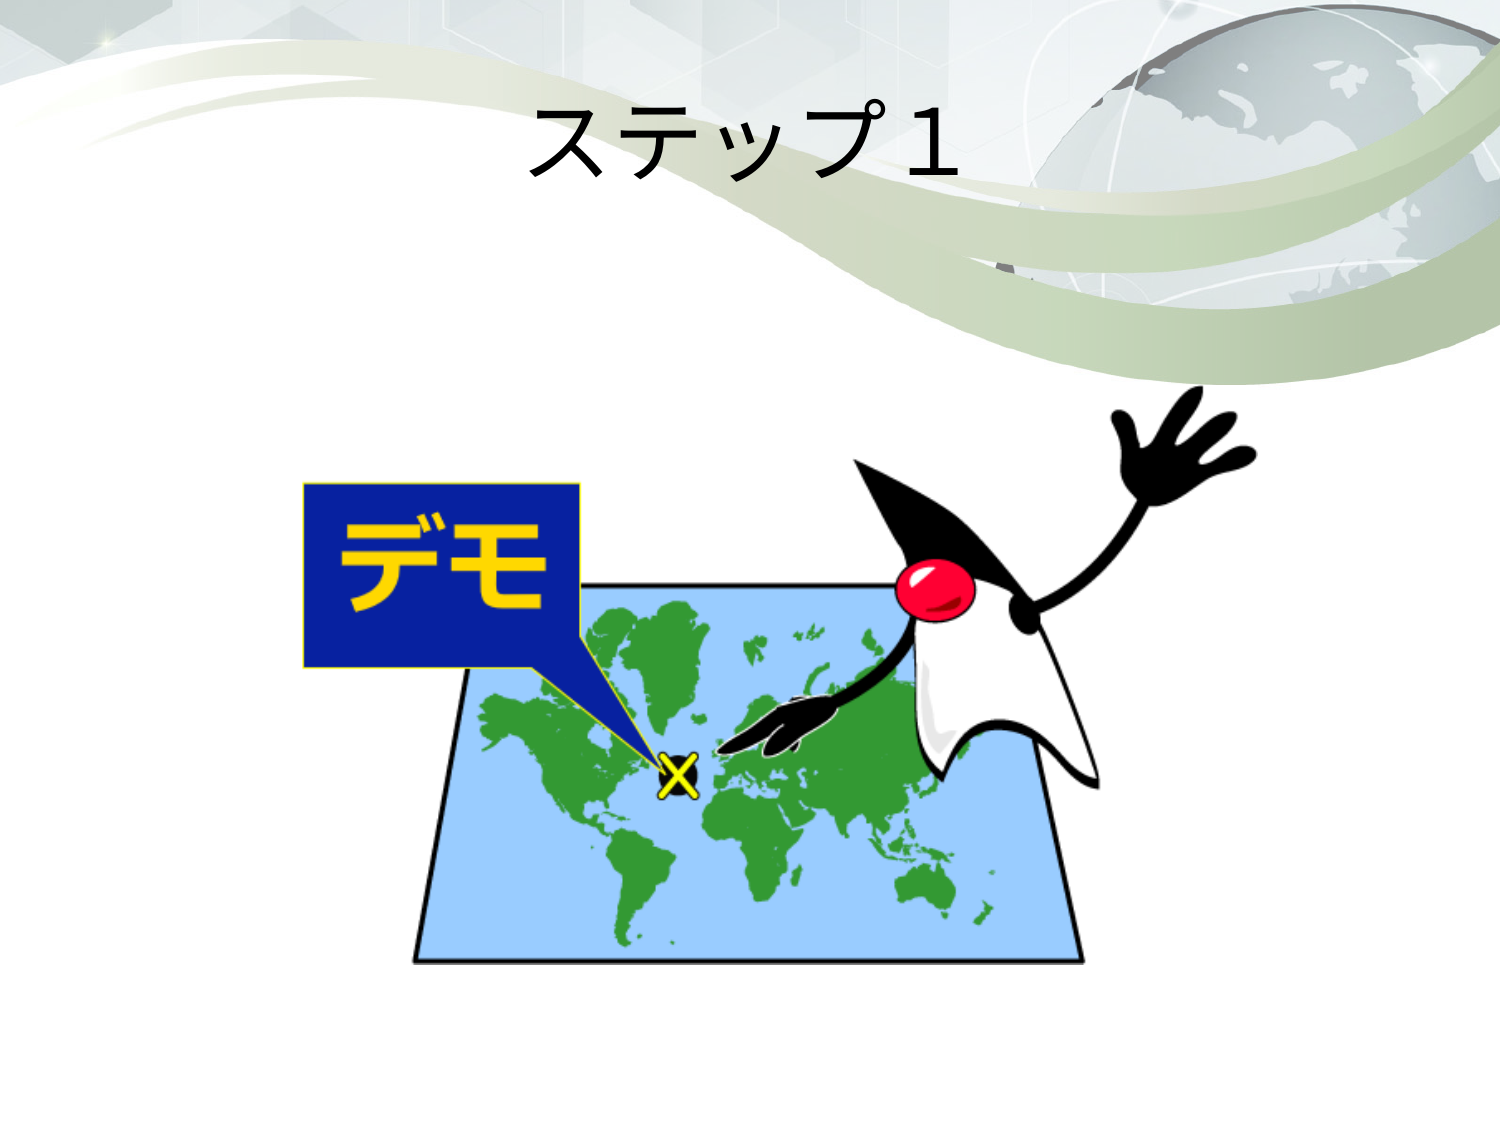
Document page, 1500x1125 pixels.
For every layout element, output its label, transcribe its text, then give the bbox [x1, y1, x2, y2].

picture [300, 385, 1259, 965]
title ステップ１ [75, 45, 1425, 233]
